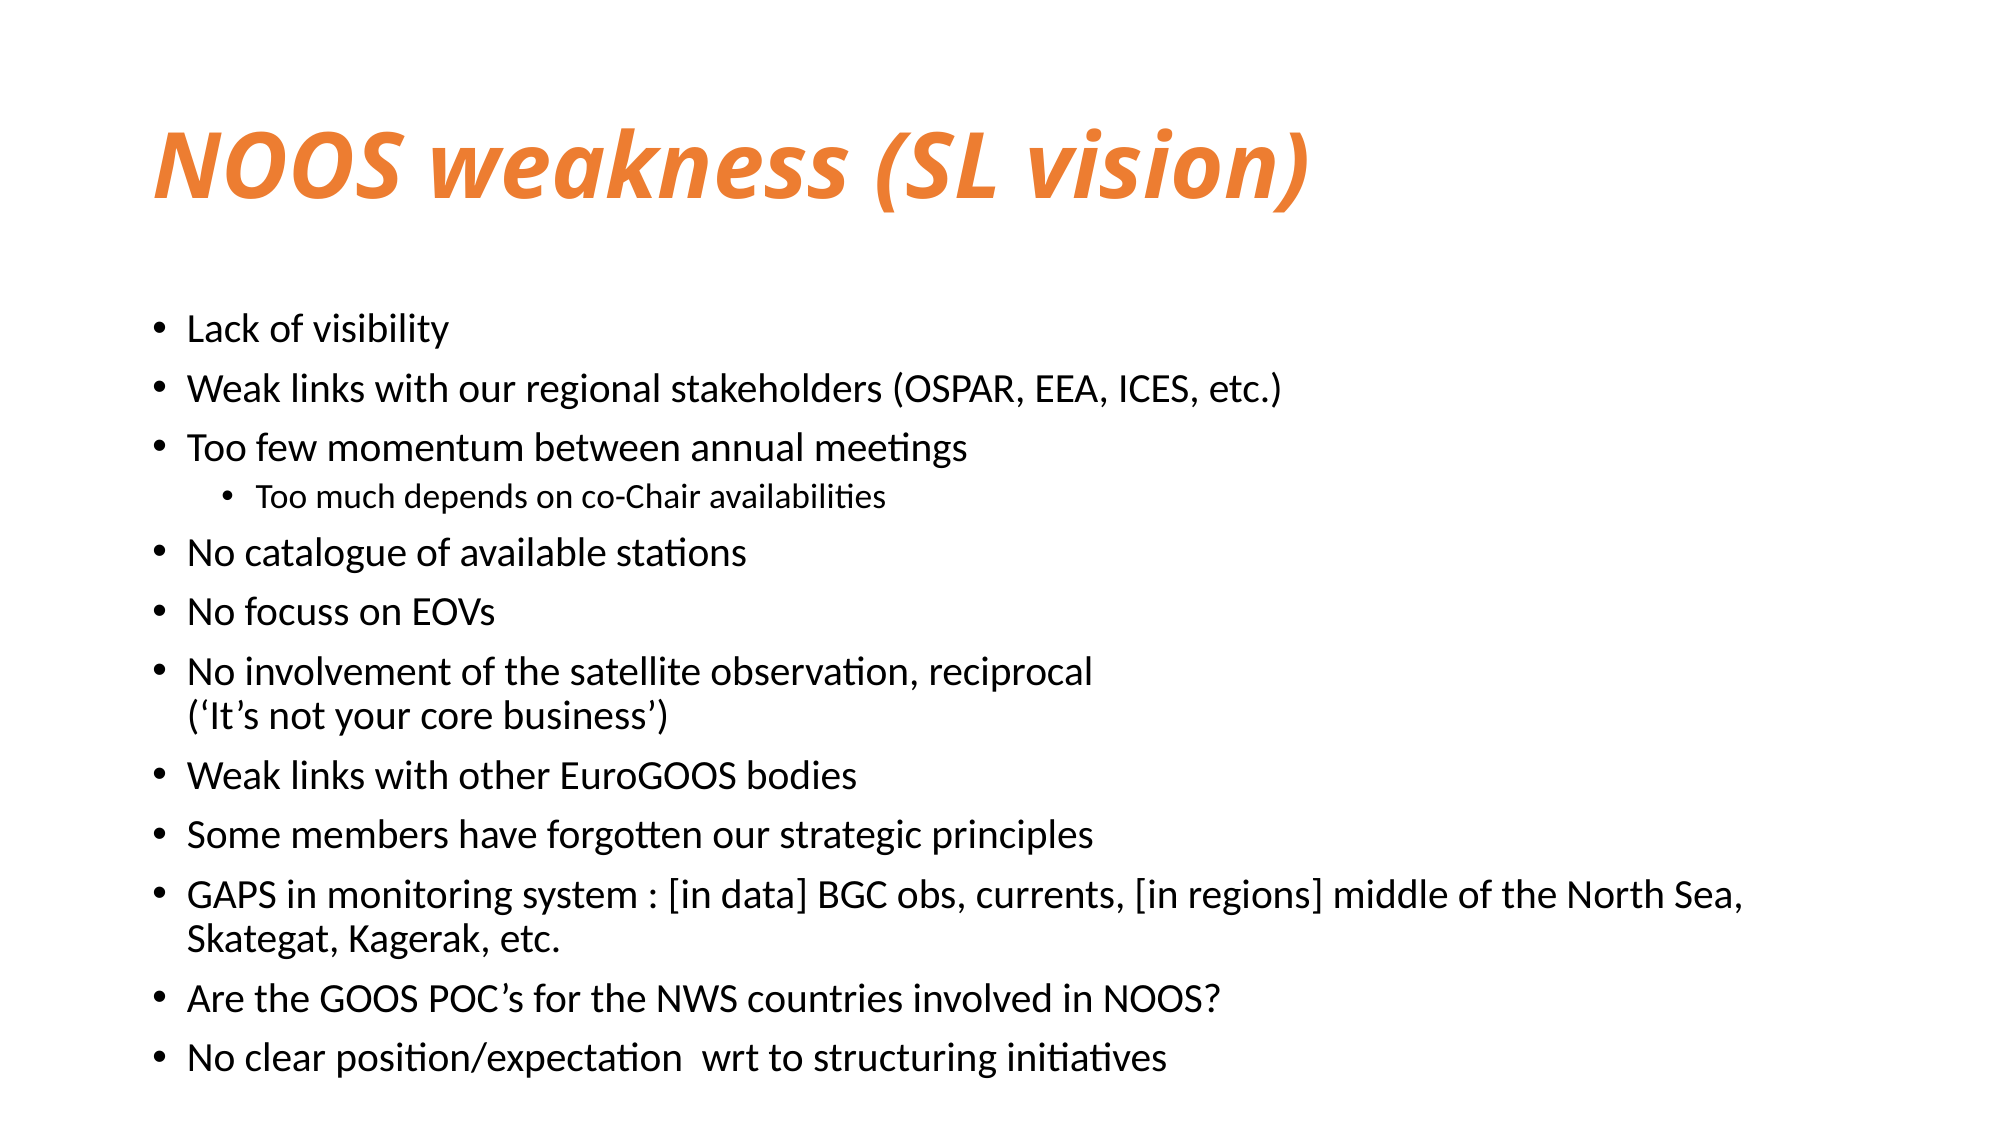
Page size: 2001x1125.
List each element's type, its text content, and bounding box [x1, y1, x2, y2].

list Lack of visibility Weak links with our regional stakeholders (OSPAR, EEA, ICES, etc.) Too few momentum between annual meetings Too much depends on co-Chair availabilities No catalogue of available stations No focuss on EOVs No involvement of the satellite observation, reciprocal (‘It’s not your core business’) Weak links with other EuroGOOS bodies Some members have forgotten our strategic principles GAPS in monitoring system : [in data] BGC obs, currents, [in regions] middle of the North Sea, Skategat, Kagerak, etc. Are the GOOS POC’s for the NWS countries involved in NOOS? No clear position/expectation wrt to structuring initiatives [137, 299, 1863, 1095]
title NOOS weakness (SL vision) [137, 59, 1863, 278]
